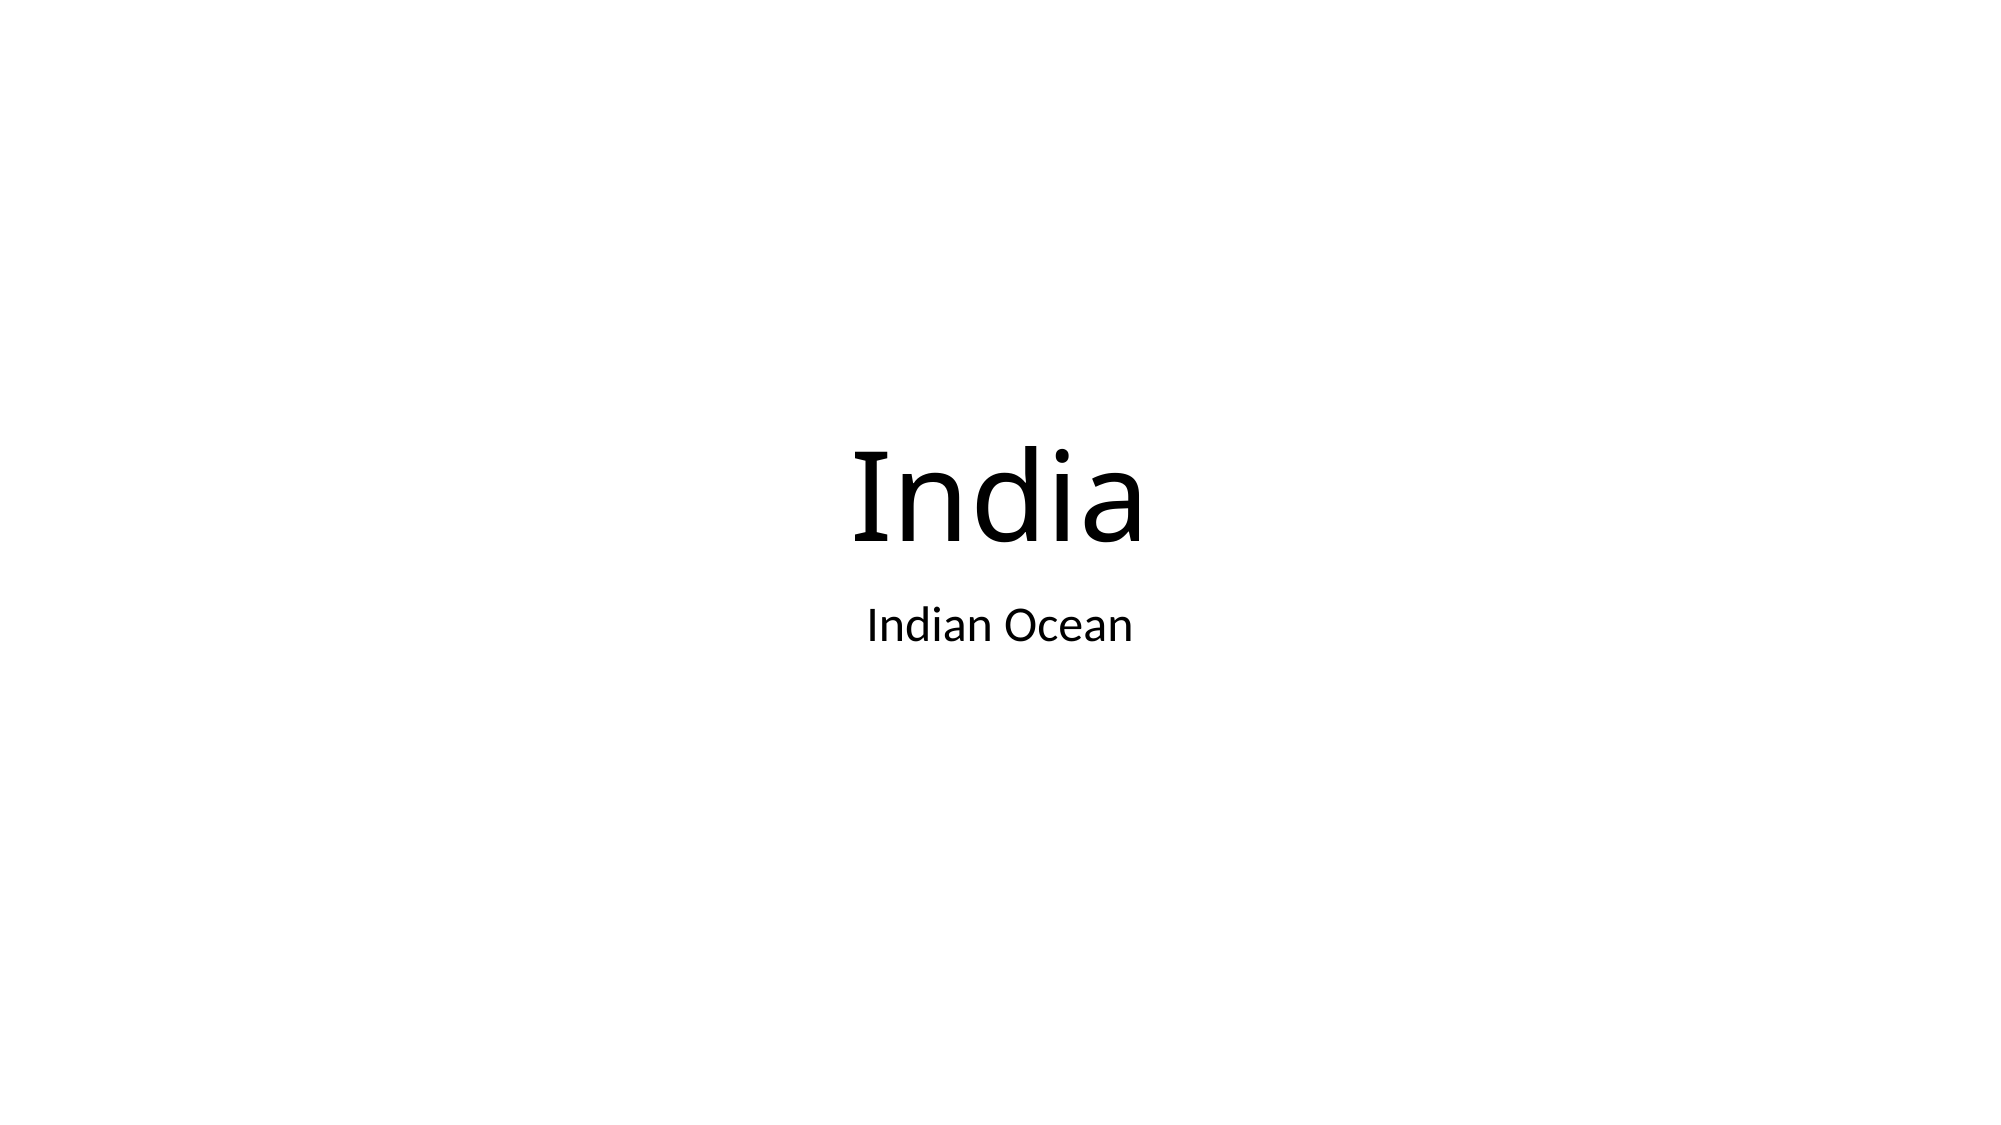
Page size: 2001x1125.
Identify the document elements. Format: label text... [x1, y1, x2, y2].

subtitle Indian Ocean [249, 590, 1750, 863]
title India [249, 184, 1750, 576]
